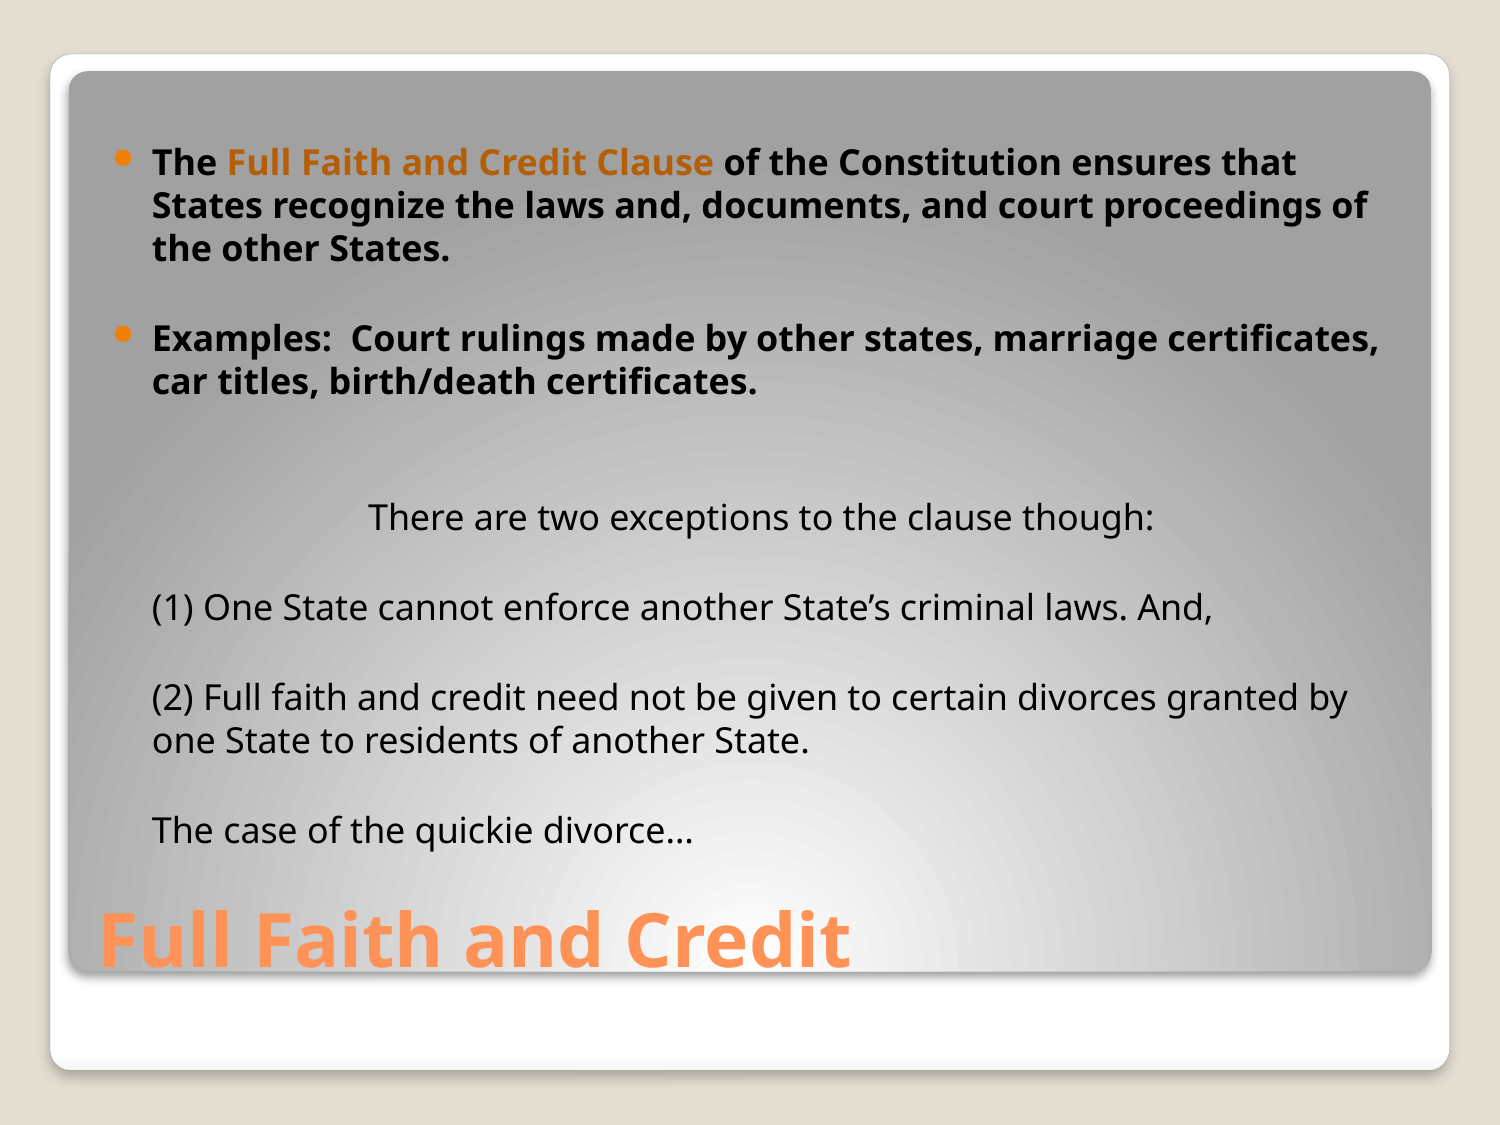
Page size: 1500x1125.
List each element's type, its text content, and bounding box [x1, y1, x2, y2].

list The Full Faith and Credit Clause of the Constitution ensures that States recognize the laws and, documents, and court proceedings of the other States. Examples: Court rulings made by other states, marriage certificates, car titles, birth/death certificates. There are two exceptions to the clause though: (1) One State cannot enforce another State’s criminal laws. And, (2) Full faith and credit need not be given to certain divorces granted by one State to residents of another State. The case of the quickie divorce… [82, 125, 1425, 875]
title Full Faith and Credit [82, 875, 1425, 990]
